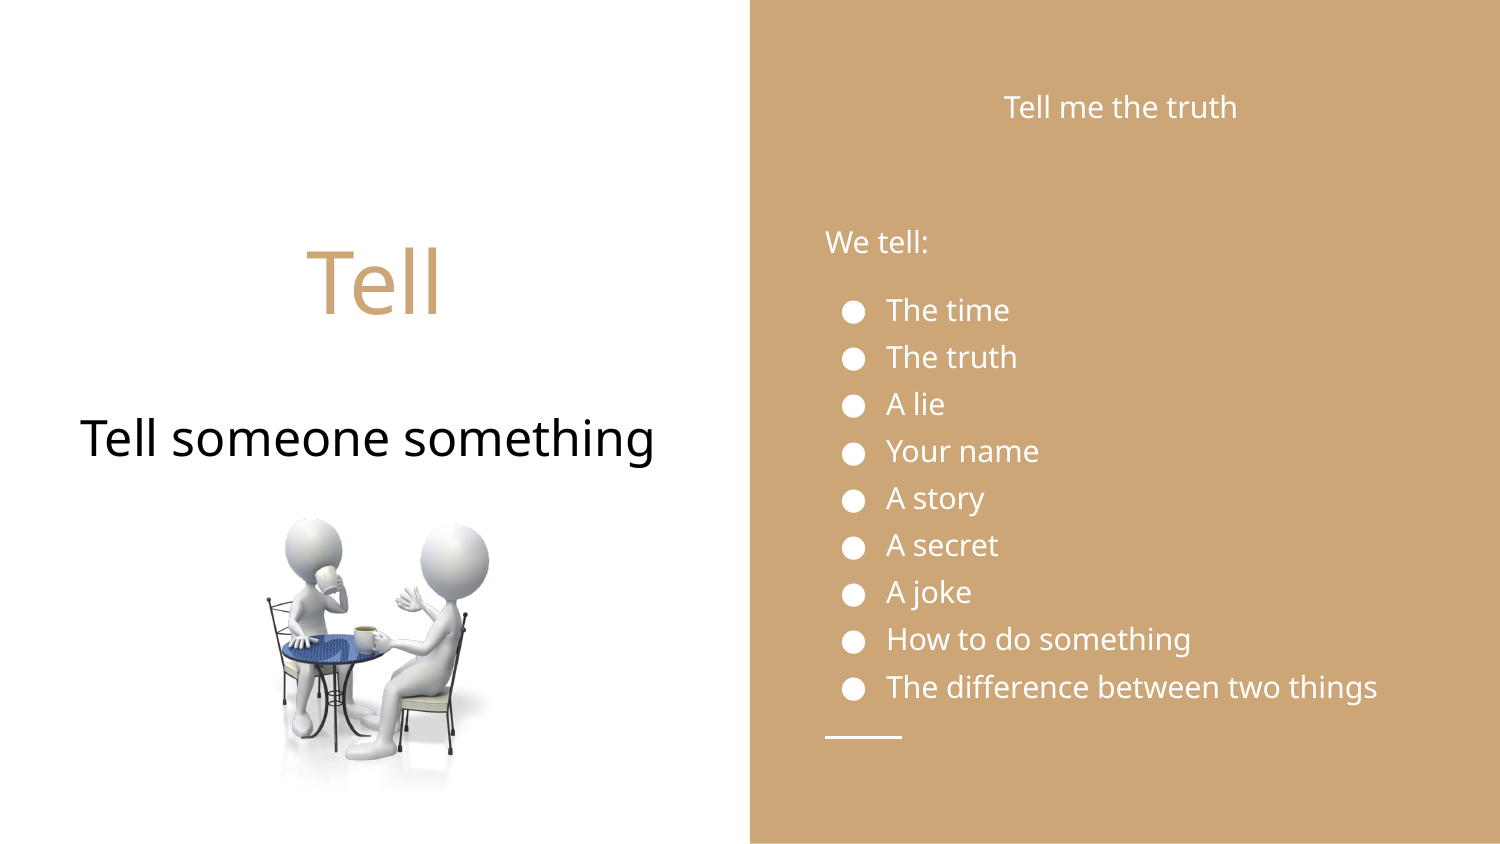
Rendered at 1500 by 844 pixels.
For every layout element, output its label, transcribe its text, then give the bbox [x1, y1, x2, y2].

picture [249, 504, 501, 798]
title Tell [43, 62, 708, 356]
subtitle Tell someone something [43, 388, 708, 647]
list Tell me the truth We tell: The time The truth A lie Your name A story A secret A joke How to do something The difference between two things [810, 62, 1440, 725]
